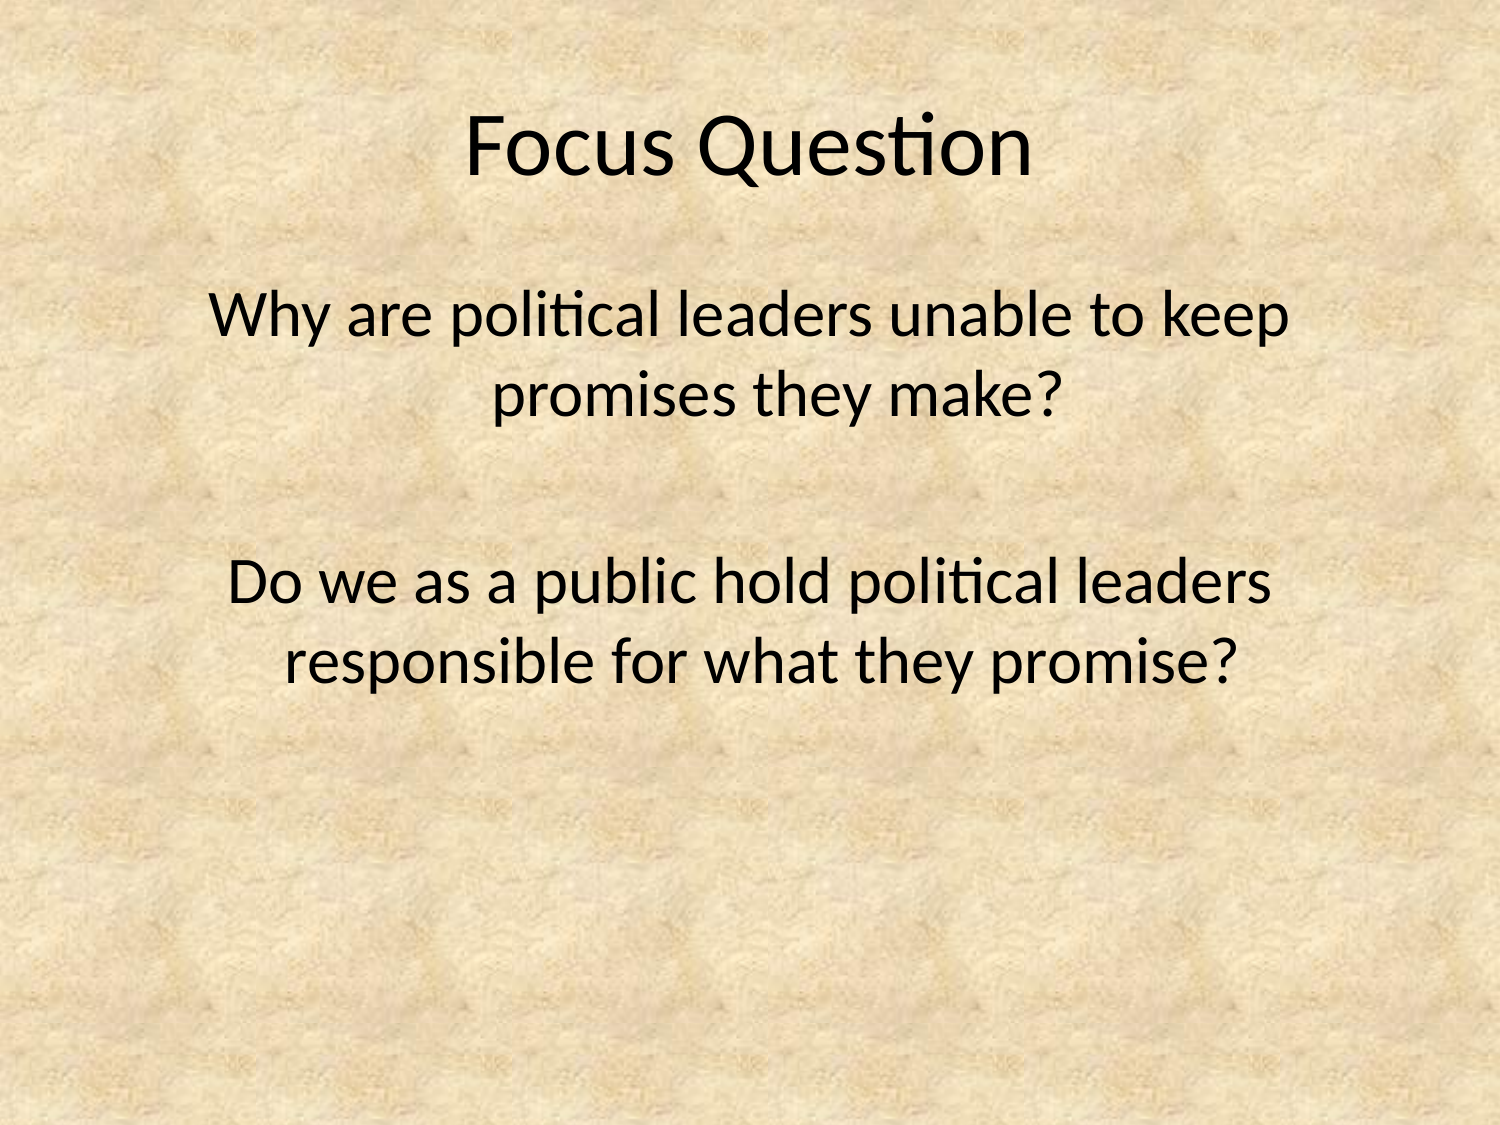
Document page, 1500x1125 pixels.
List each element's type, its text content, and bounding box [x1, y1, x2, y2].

picture [0, 0, 1500, 1125]
list Why are political leaders unable to keep promises they make? Do we as a public hold political leaders responsible for what they promise? [75, 262, 1425, 1005]
title Focus Question [75, 45, 1425, 233]
